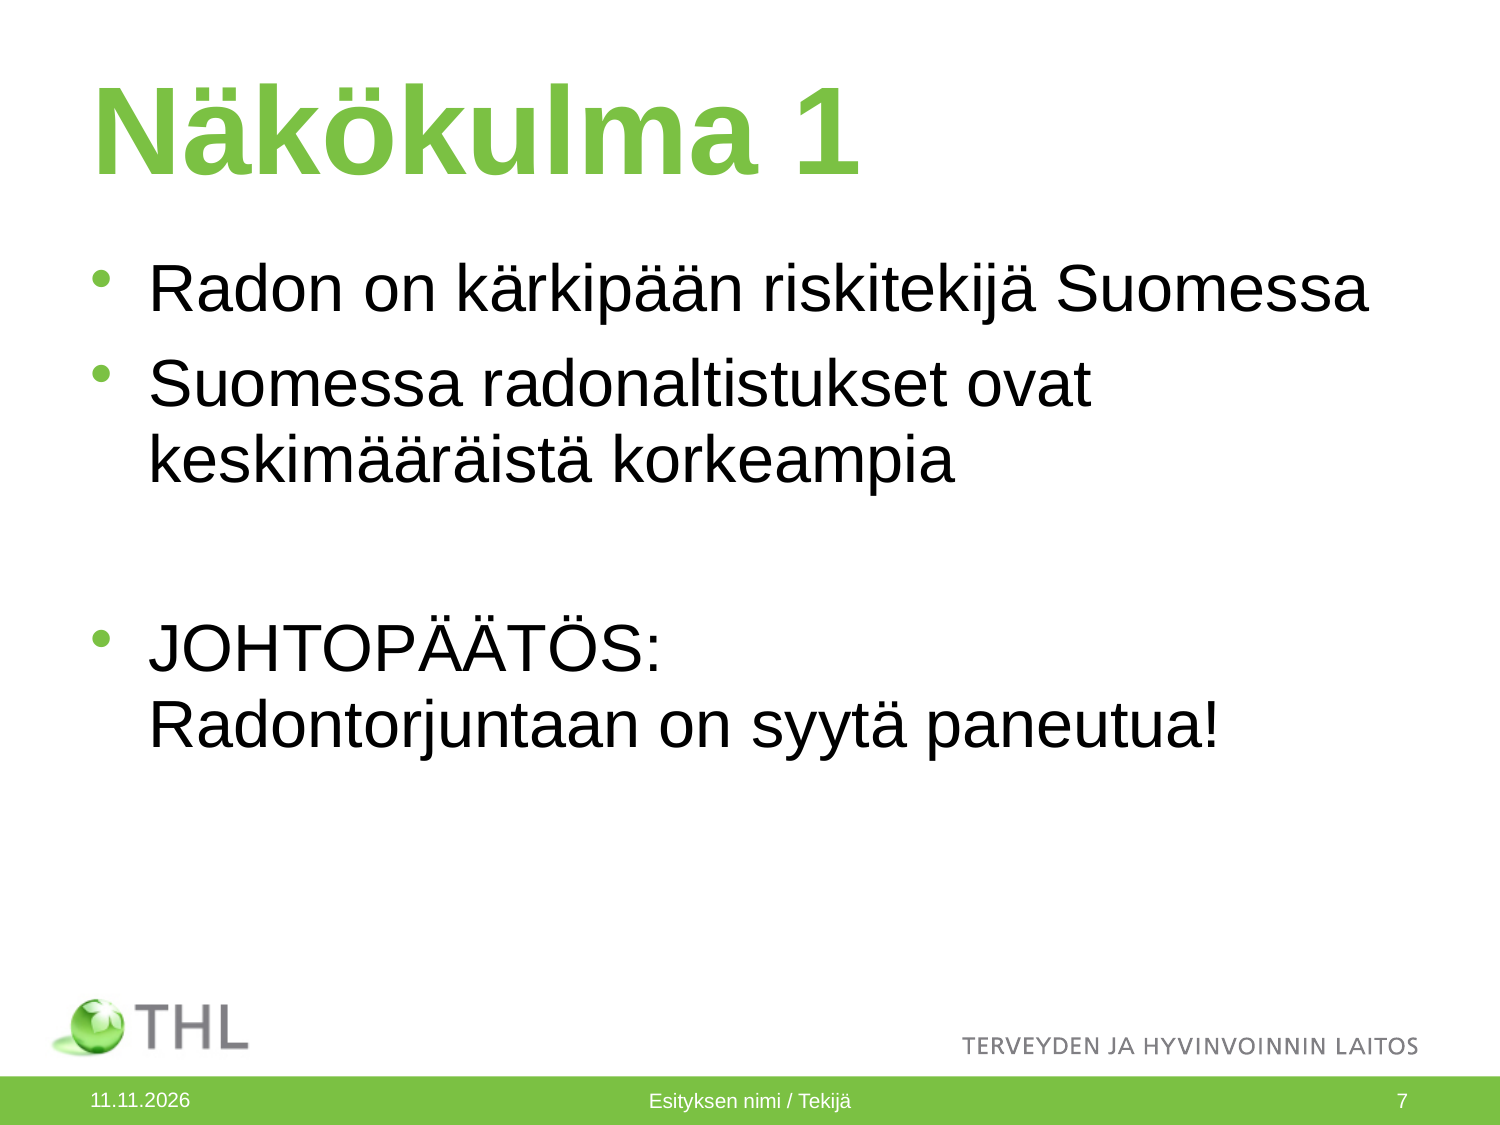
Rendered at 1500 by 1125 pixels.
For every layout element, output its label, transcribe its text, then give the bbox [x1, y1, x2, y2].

list Radon on kärkipään riskitekijä Suomessa Suomessa radonaltistukset ovat keskimääräistä korkeampia JOHTOPÄÄTÖS: Radontorjuntaan on syytä paneutua! [74, 243, 1424, 965]
title Näkökulma 1 [76, 42, 1424, 209]
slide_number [74, 1080, 255, 1118]
picture [24, 983, 275, 1067]
slide_number 7 [1245, 1082, 1424, 1118]
footer Esityksen nimi / Tekijä [253, 1082, 1245, 1118]
